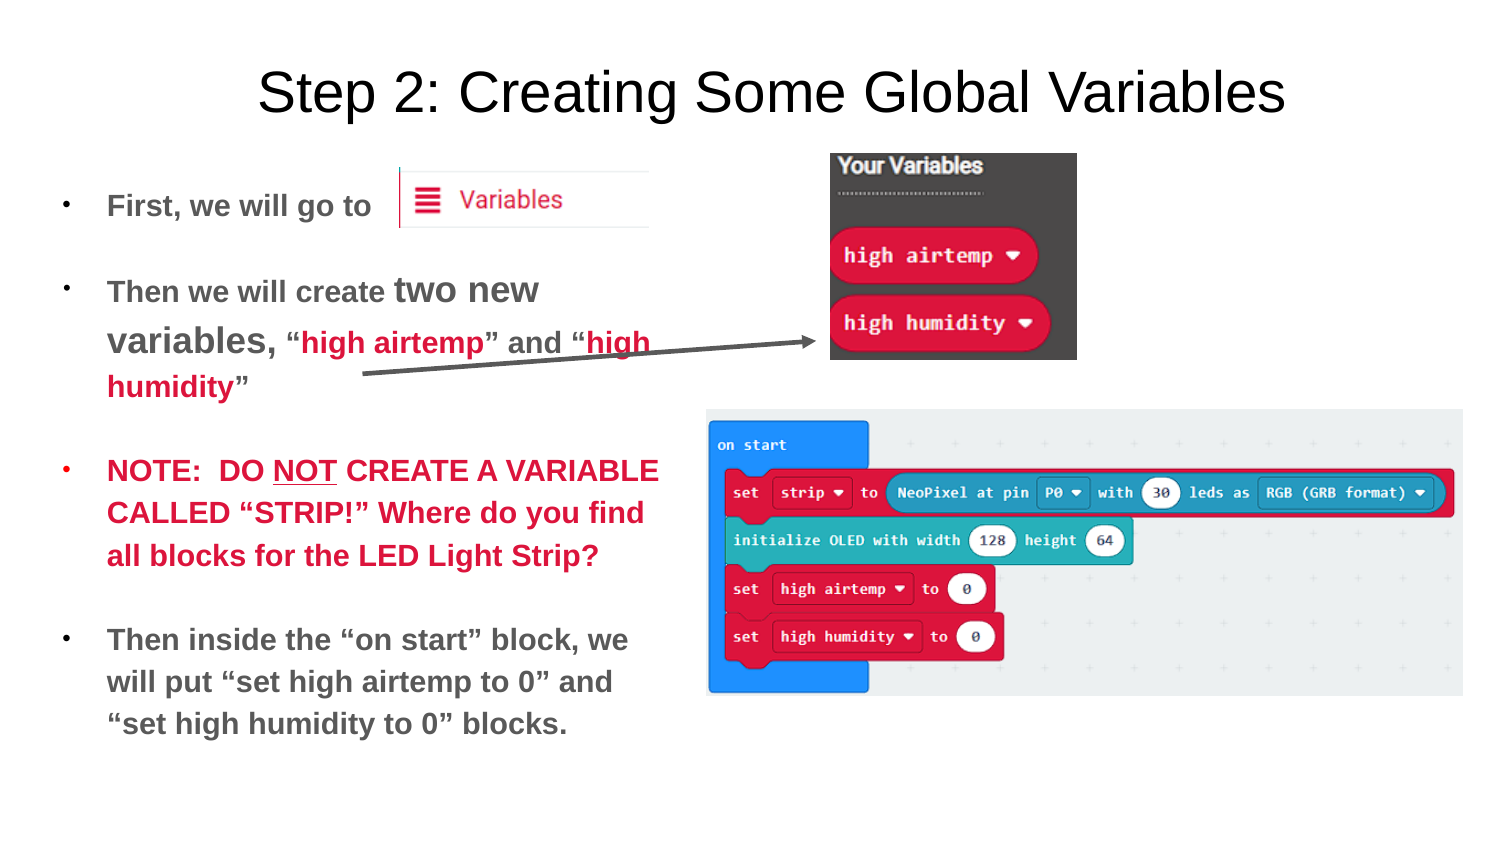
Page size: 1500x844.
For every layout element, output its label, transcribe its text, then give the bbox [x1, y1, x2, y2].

list First, we will go to Then we will create two new variables, “high airtemp” and “high humidity” NOTE: DO NOT CREATE A VARIABLE CALLED “STRIP!” Where do you find all blocks for the LED Light Strip? Then inside the “on start” block, we will put “set high airtemp to 0” and “set high humidity to 0” blocks. [28, 174, 684, 784]
picture [830, 153, 1077, 361]
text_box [362, 340, 817, 375]
title Step 2: Creating Some Global Variables [28, 11, 1500, 175]
picture [706, 409, 1463, 696]
picture [398, 166, 650, 228]
